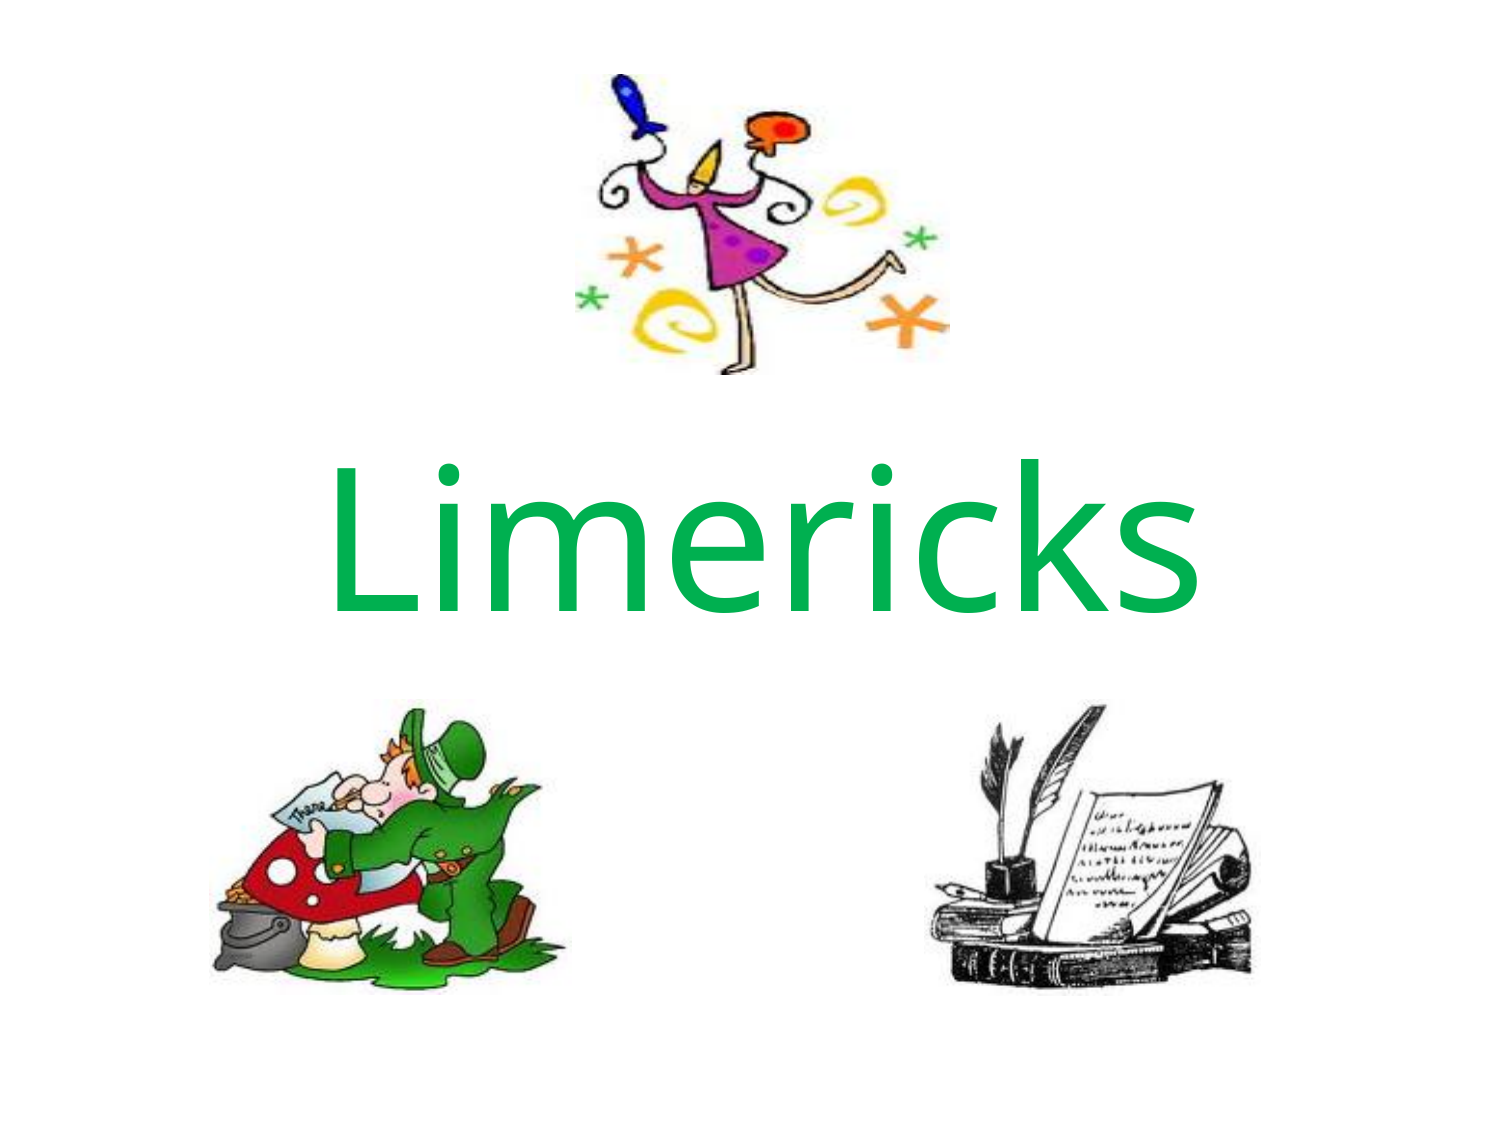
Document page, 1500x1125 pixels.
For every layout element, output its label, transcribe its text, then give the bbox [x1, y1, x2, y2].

picture [924, 699, 1262, 996]
picture [574, 74, 951, 376]
title Limericks [125, 387, 1400, 675]
picture [208, 699, 572, 996]
